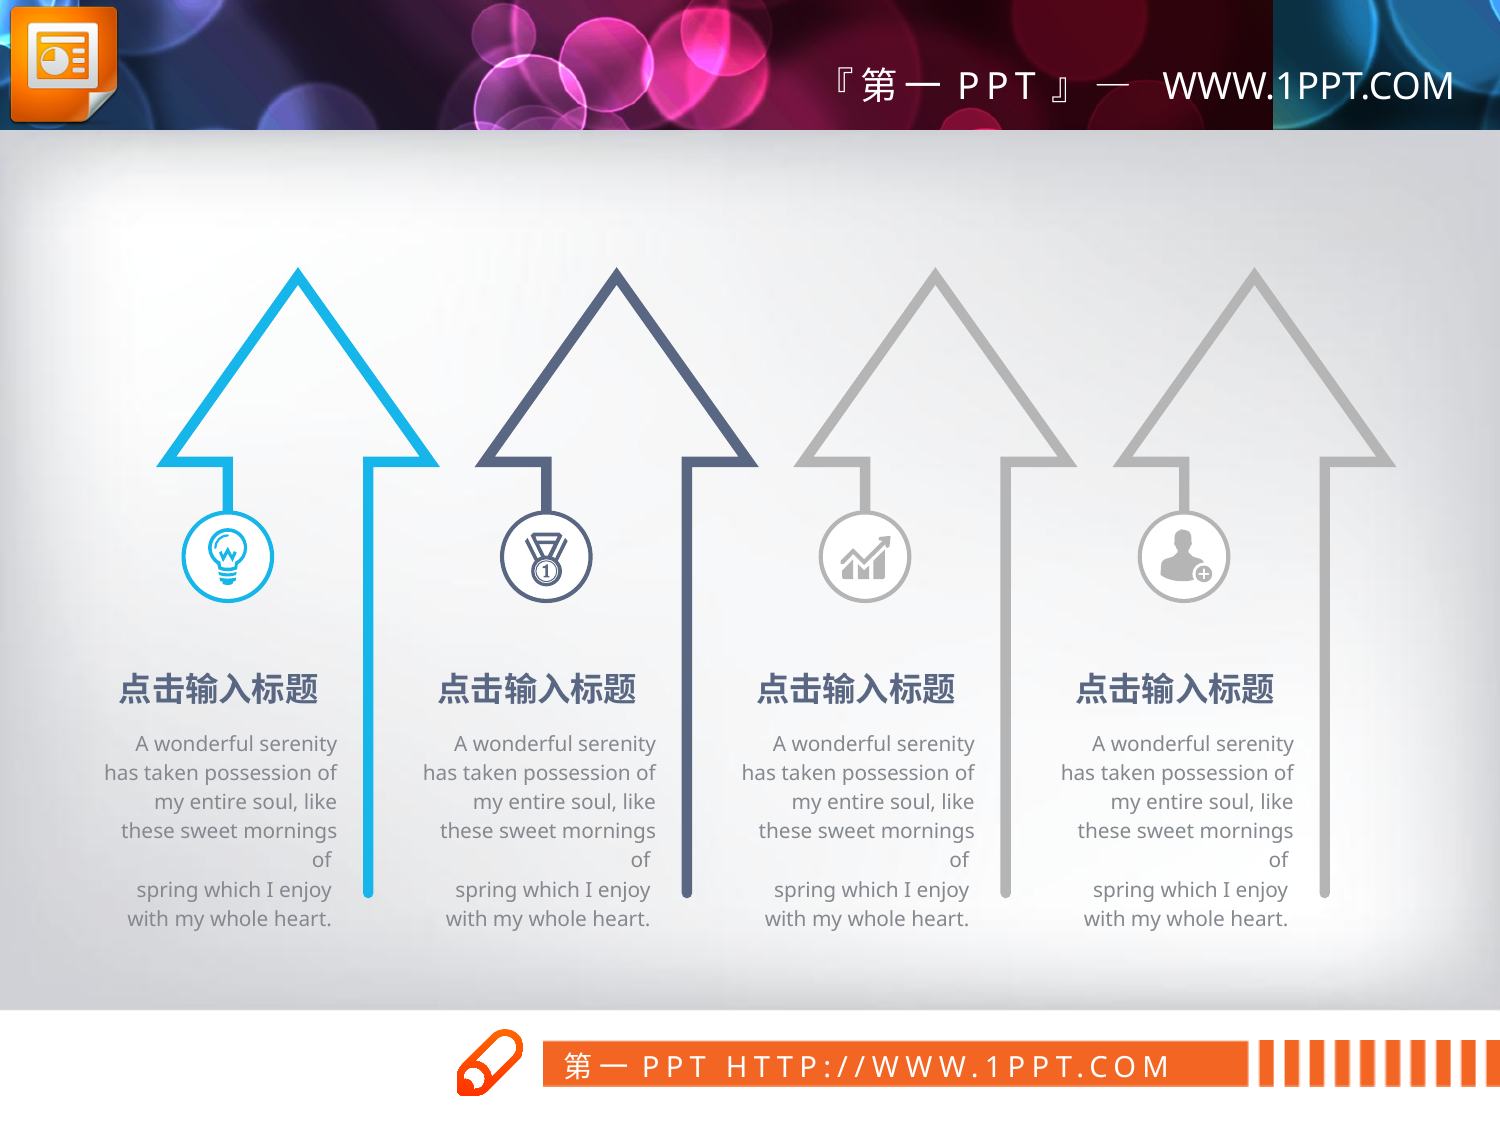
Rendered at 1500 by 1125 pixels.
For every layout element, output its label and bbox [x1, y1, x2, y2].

text_box [793, 267, 1078, 899]
text_box [181, 510, 275, 604]
text_box [155, 267, 441, 899]
text_box [99, 668, 338, 933]
text_box [474, 267, 759, 899]
text_box [1137, 510, 1231, 604]
text_box [818, 510, 912, 604]
text_box [418, 668, 657, 933]
text_box [737, 668, 975, 933]
text_box [499, 510, 593, 604]
text_box [1112, 267, 1397, 899]
text_box [1056, 668, 1294, 933]
picture [0, 0, 1500, 1012]
picture [543, 1040, 1500, 1087]
